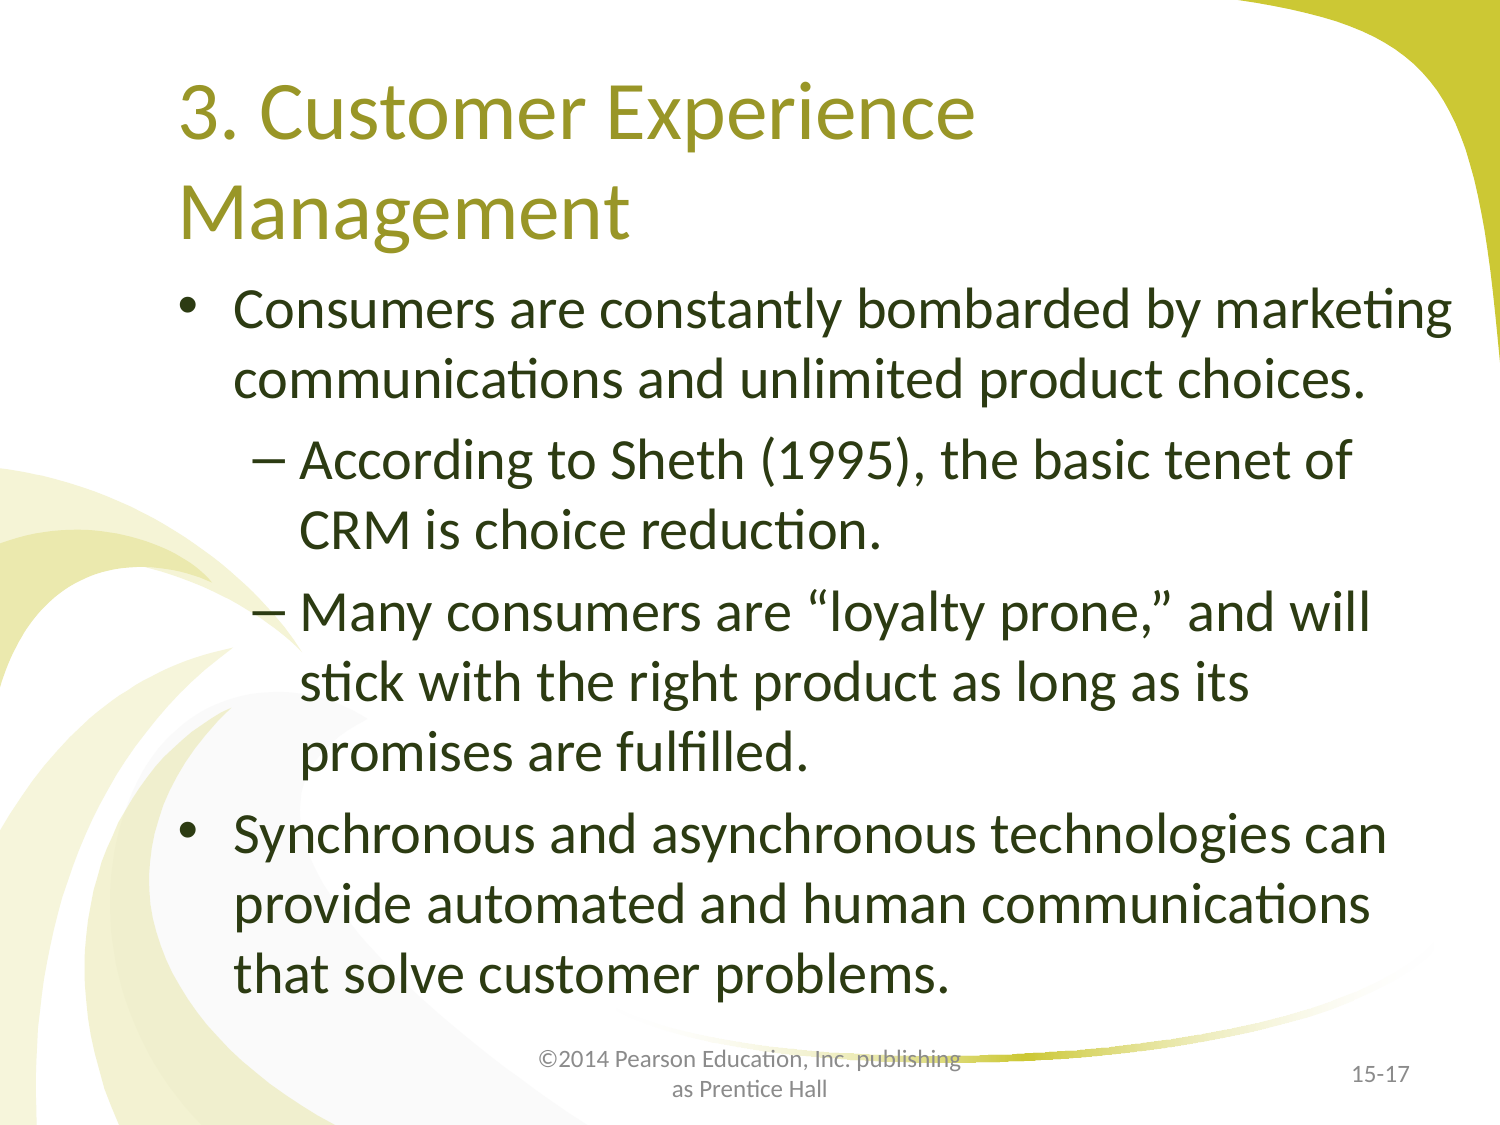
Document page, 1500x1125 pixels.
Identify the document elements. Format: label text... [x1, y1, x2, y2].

title 3. Customer Experience Management [162, 75, 1438, 238]
slide_number 15-17 [1074, 1042, 1425, 1103]
list Consumers are constantly bombarded by marketing communications and unlimited product choices. According to Sheth (1995), the basic tenet of CRM is choice reduction. Many consumers are “loyalty prone,” and will stick with the right product as long as its promises are fulfilled. Synchronous and asynchronous technologies can provide automated and human communications that solve customer problems. [162, 262, 1475, 1000]
footer ©2014 Pearson Education, Inc. publishing as Prentice Hall [512, 1042, 988, 1103]
